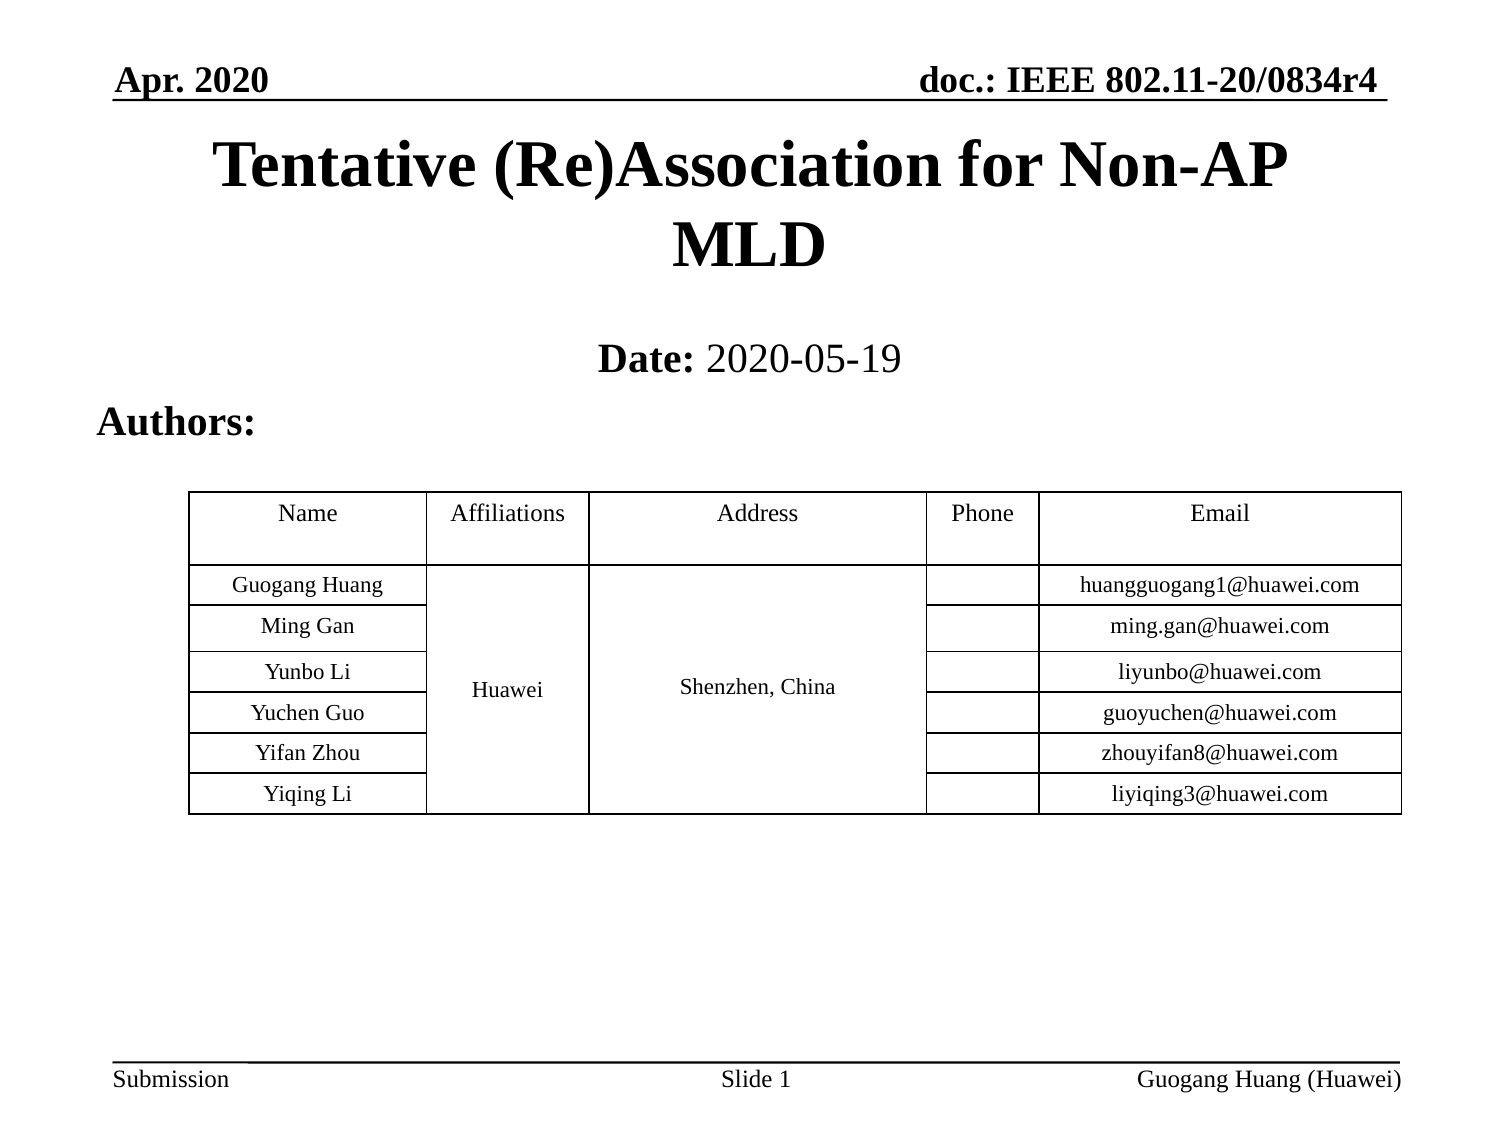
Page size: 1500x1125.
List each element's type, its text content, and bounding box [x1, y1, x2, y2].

table_cell [927, 652, 1038, 691]
table_cell [927, 566, 1038, 604]
table_cell Yunbo Li [190, 652, 426, 691]
table_cell Yifan Zhou [190, 734, 426, 772]
table_cell Guogang Huang [190, 566, 426, 604]
table_header Address [590, 493, 926, 564]
table_header Name [190, 493, 426, 564]
table_cell guoyuchen@huawei.com [1040, 693, 1401, 732]
table_cell liyiqing3@huawei.com [1040, 774, 1401, 813]
table_header Email [1040, 493, 1401, 564]
table_header Affiliations [427, 493, 588, 564]
table_cell [927, 606, 1038, 651]
slide_number Slide 1 [712, 1061, 800, 1093]
table_cell liyunbo@huawei.com [1040, 652, 1401, 691]
table_cell huangguogang1@huawei.com [1040, 566, 1401, 604]
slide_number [114, 54, 271, 101]
text_box Date: 2020-05-19 [112, 323, 1388, 386]
table_header Phone [927, 493, 1038, 564]
table_cell Shenzhen, China [590, 566, 926, 813]
table_cell [927, 693, 1038, 732]
footer Guogang Huang (Huawei) [1133, 1061, 1402, 1093]
table_cell Yuchen Guo [190, 693, 426, 732]
table_cell Yiqing Li [190, 774, 426, 813]
table_cell ming.gan@huawei.com [1040, 606, 1401, 651]
table_cell [927, 774, 1038, 813]
table_cell Huawei [427, 566, 588, 813]
text_box Tentative (Re)Association for Non-AP MLD [112, 112, 1388, 288]
table_cell zhouyifan8@huawei.com [1040, 734, 1401, 772]
text_box Authors: [81, 385, 319, 449]
table_cell Ming Gan [190, 606, 426, 651]
table_cell [927, 734, 1038, 772]
